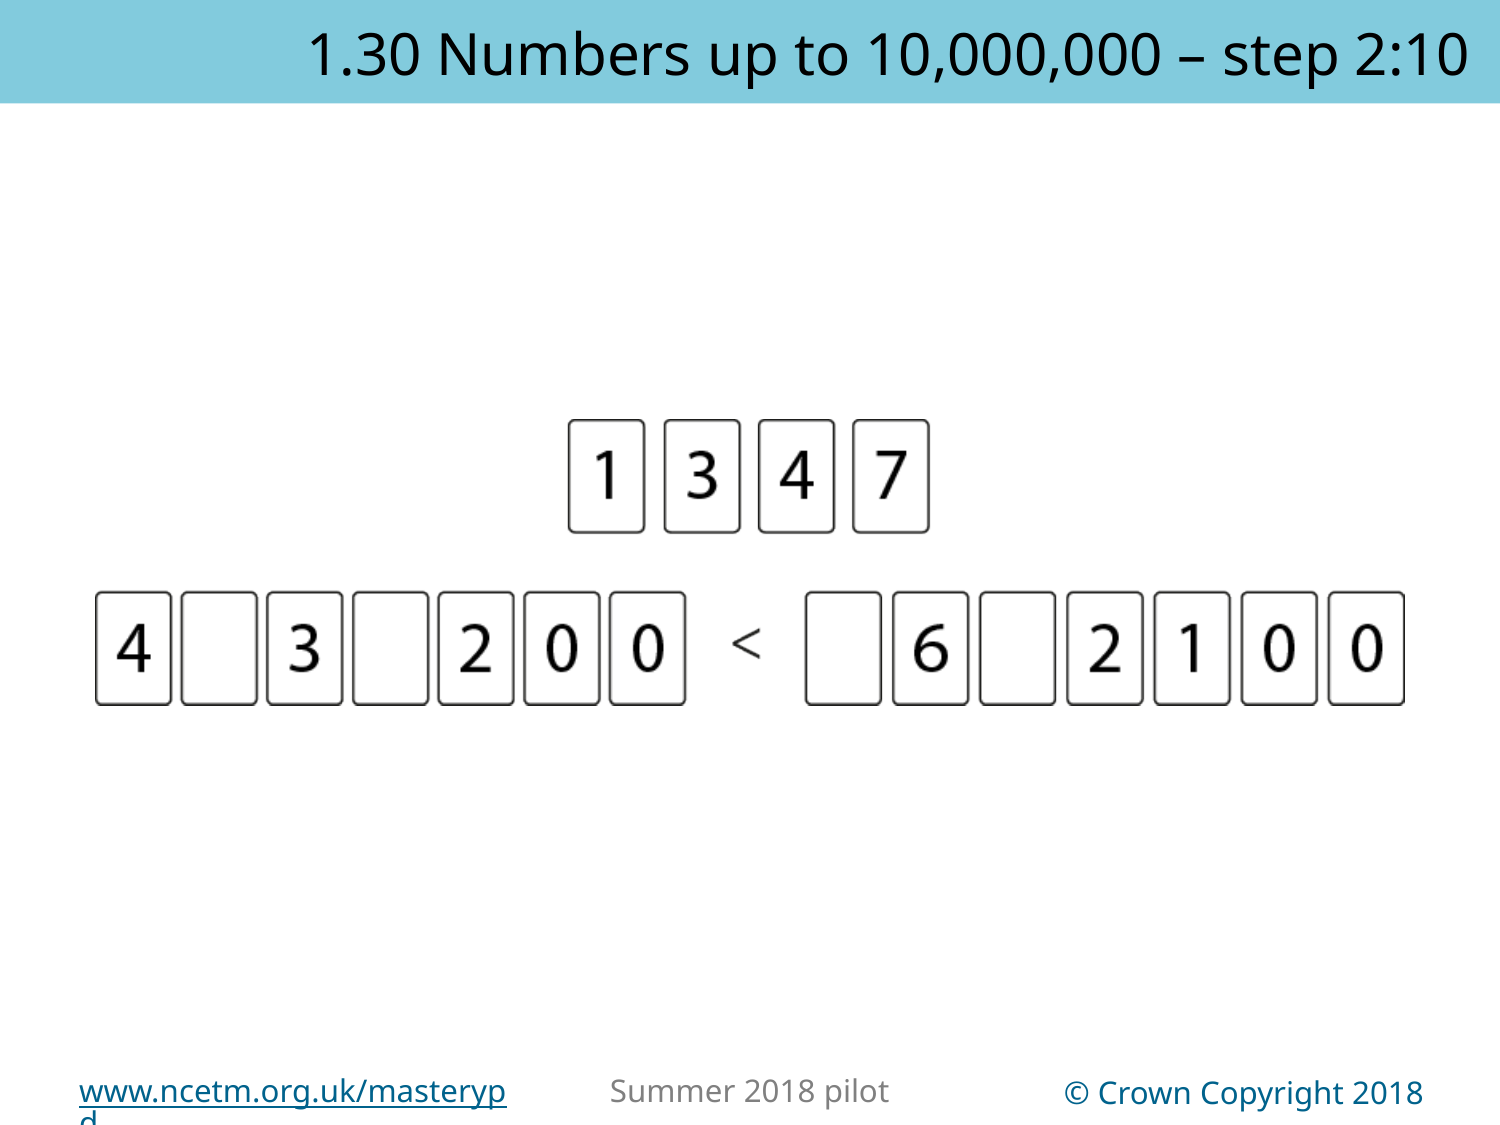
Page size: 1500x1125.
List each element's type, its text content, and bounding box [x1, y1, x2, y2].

picture [95, 419, 1405, 706]
list 1.30 Numbers up to 10,000,000 – step 2:10 [0, 0, 1500, 104]
